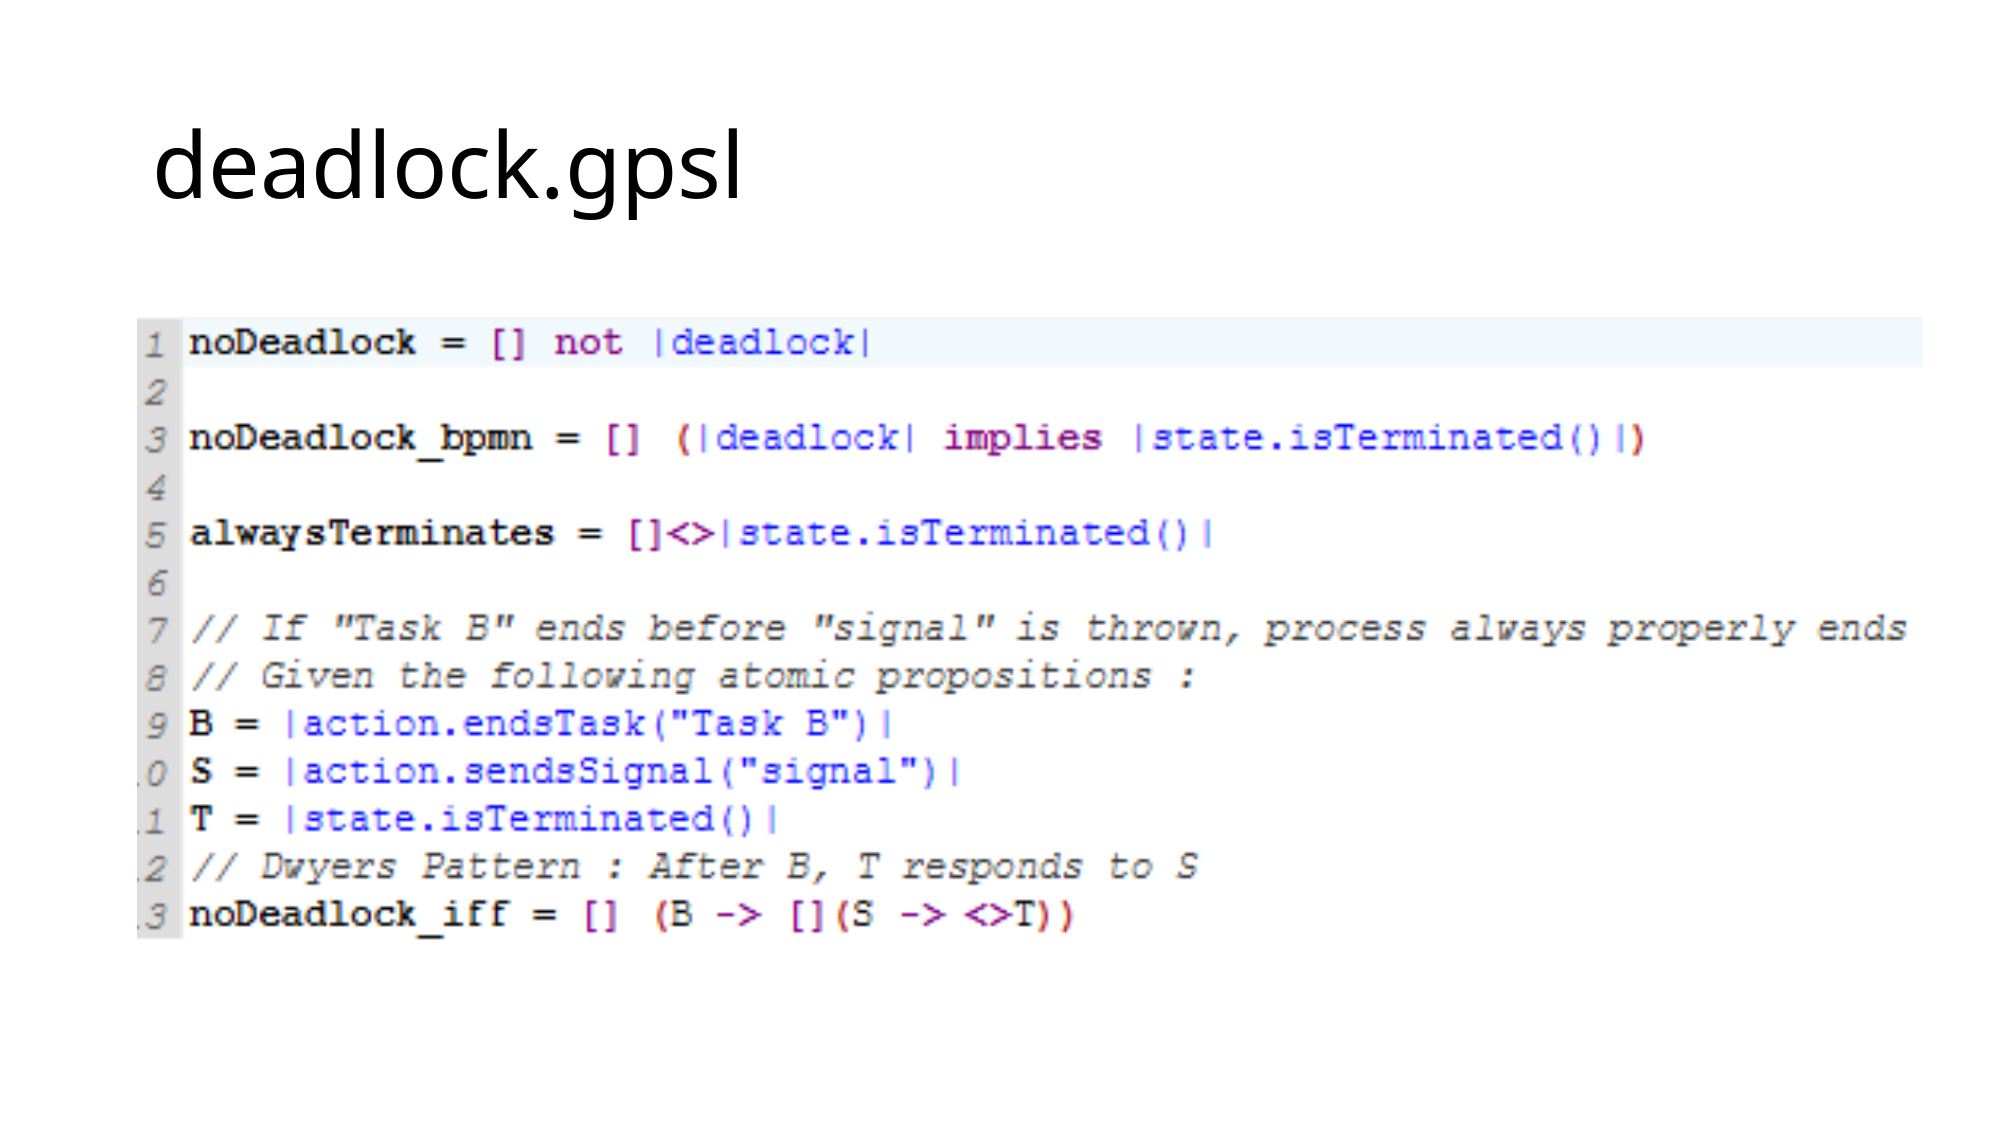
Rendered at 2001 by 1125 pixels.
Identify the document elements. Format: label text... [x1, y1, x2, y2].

picture [137, 317, 1923, 946]
title deadlock.gpsl [137, 59, 1863, 278]
